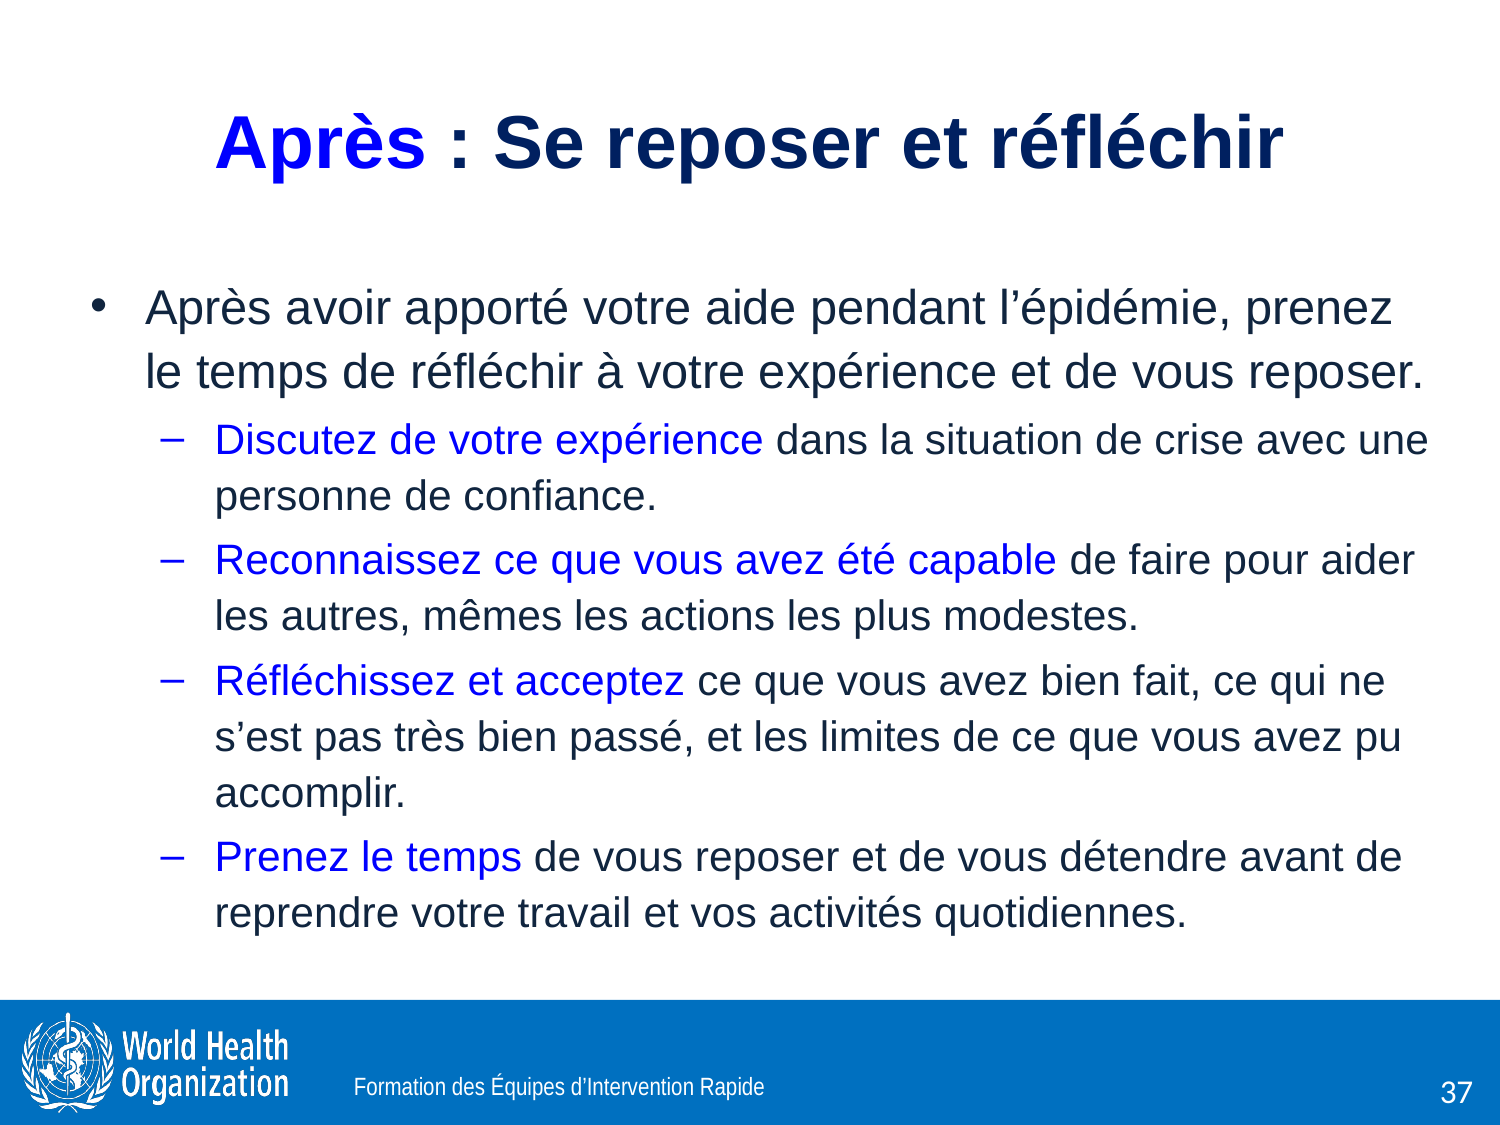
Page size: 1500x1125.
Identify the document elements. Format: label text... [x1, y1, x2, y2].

list Après avoir apporté votre aide pendant l’épidémie, prenez le temps de réfléchir à votre expérience et de vous reposer. Discutez de votre expérience dans la situation de crise avec une personne de confiance. Reconnaissez ce que vous avez été capable de faire pour aider les autres, mêmes les actions les plus modestes. Réfléchissez et acceptez ce que vous avez bien fait, ce qui ne s’est pas très bien passé, et les limites de ce que vous avez pu accomplir. Prenez le temps de vous reposer et de vous détendre avant de reprendre votre travail et vos activités quotidiennes. [75, 262, 1459, 1005]
title Après : Se reposer et réfléchir [75, 45, 1425, 233]
picture [21, 1012, 288, 1113]
